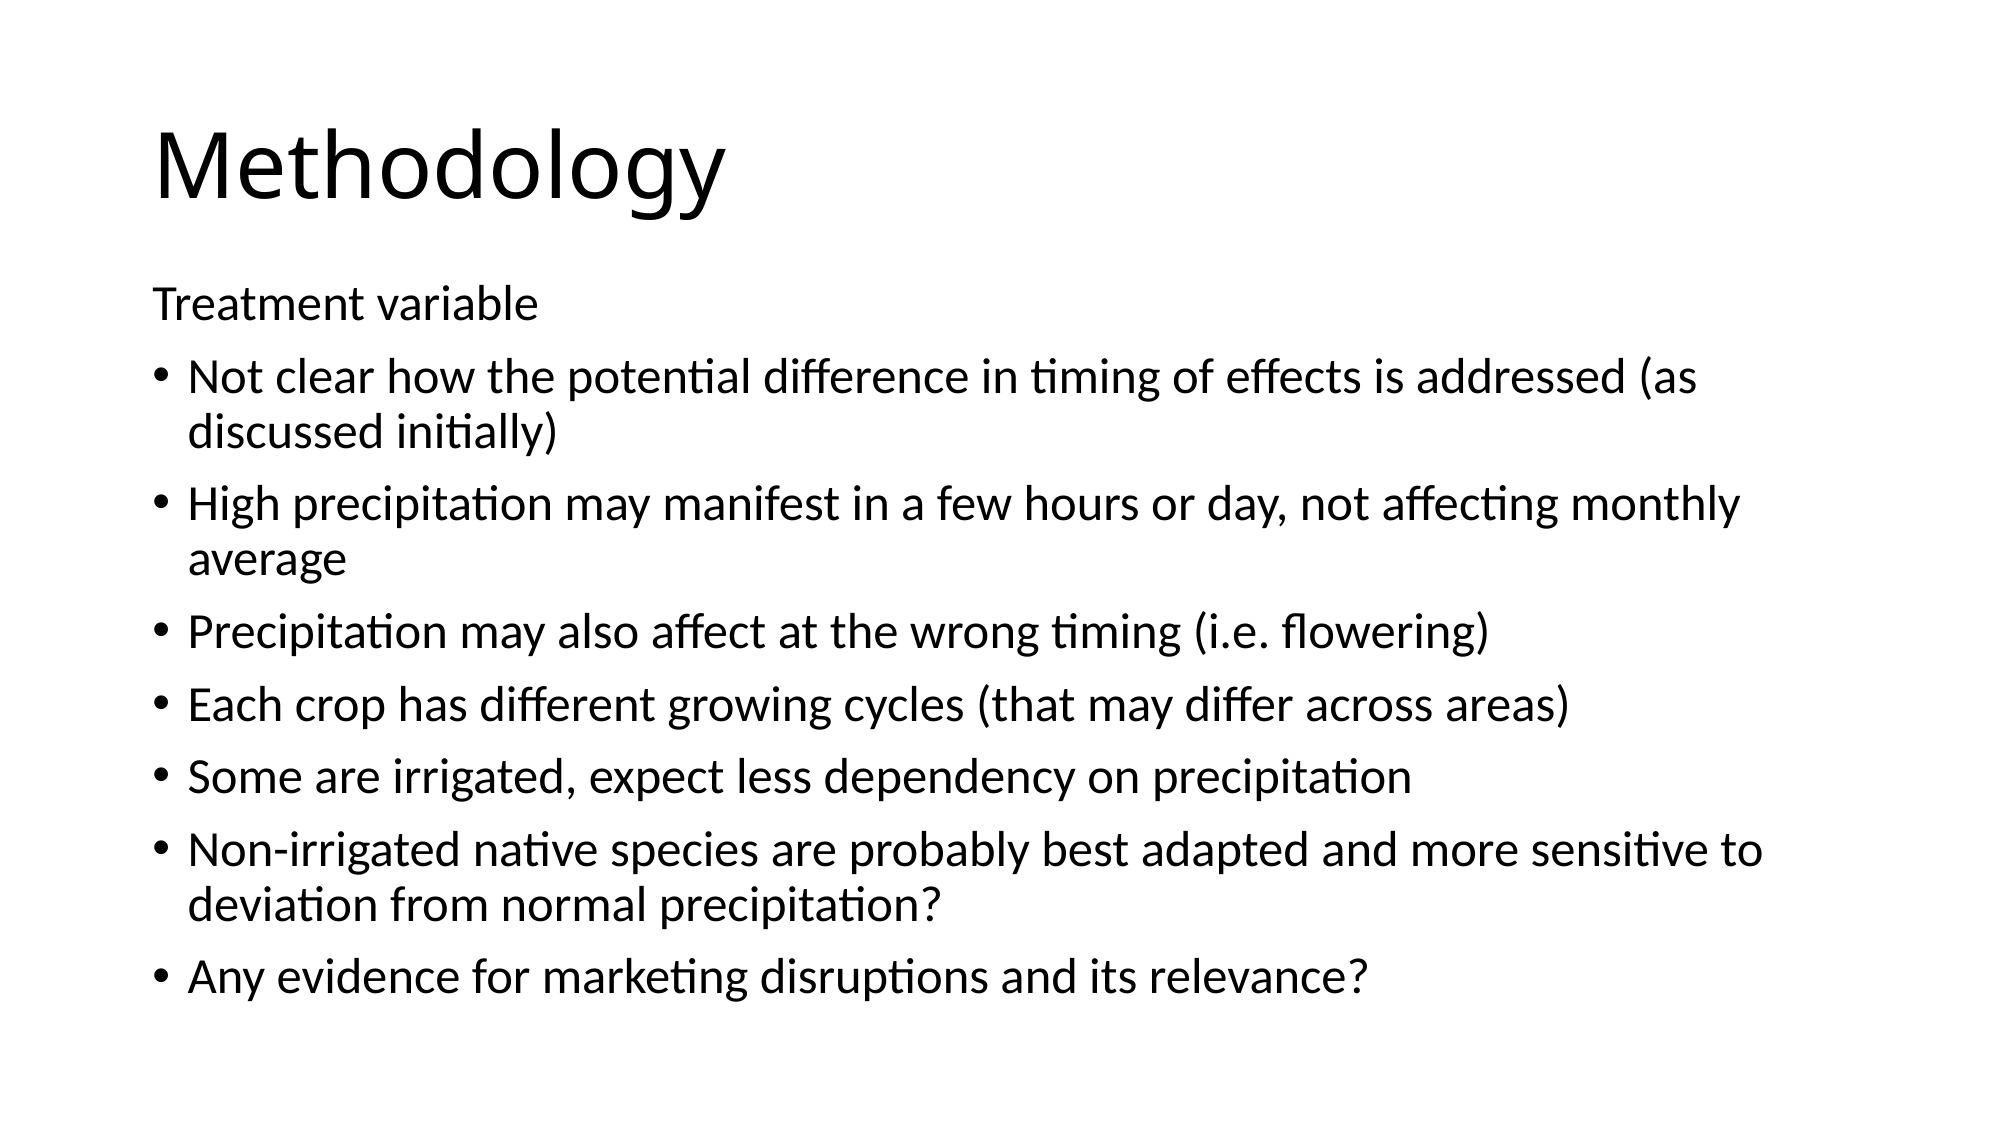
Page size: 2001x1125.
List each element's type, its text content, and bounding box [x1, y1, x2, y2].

list Treatment variable Not clear how the potential difference in timing of effects is addressed (as discussed initially) High precipitation may manifest in a few hours or day, not affecting monthly average Precipitation may also affect at the wrong timing (i.e. flowering) Each crop has different growing cycles (that may differ across areas) Some are irrigated, expect less dependency on precipitation Non-irrigated native species are probably best adapted and more sensitive to deviation from normal precipitation? Any evidence for marketing disruptions and its relevance? [137, 190, 1863, 1014]
title Methodology [137, 59, 1863, 190]
